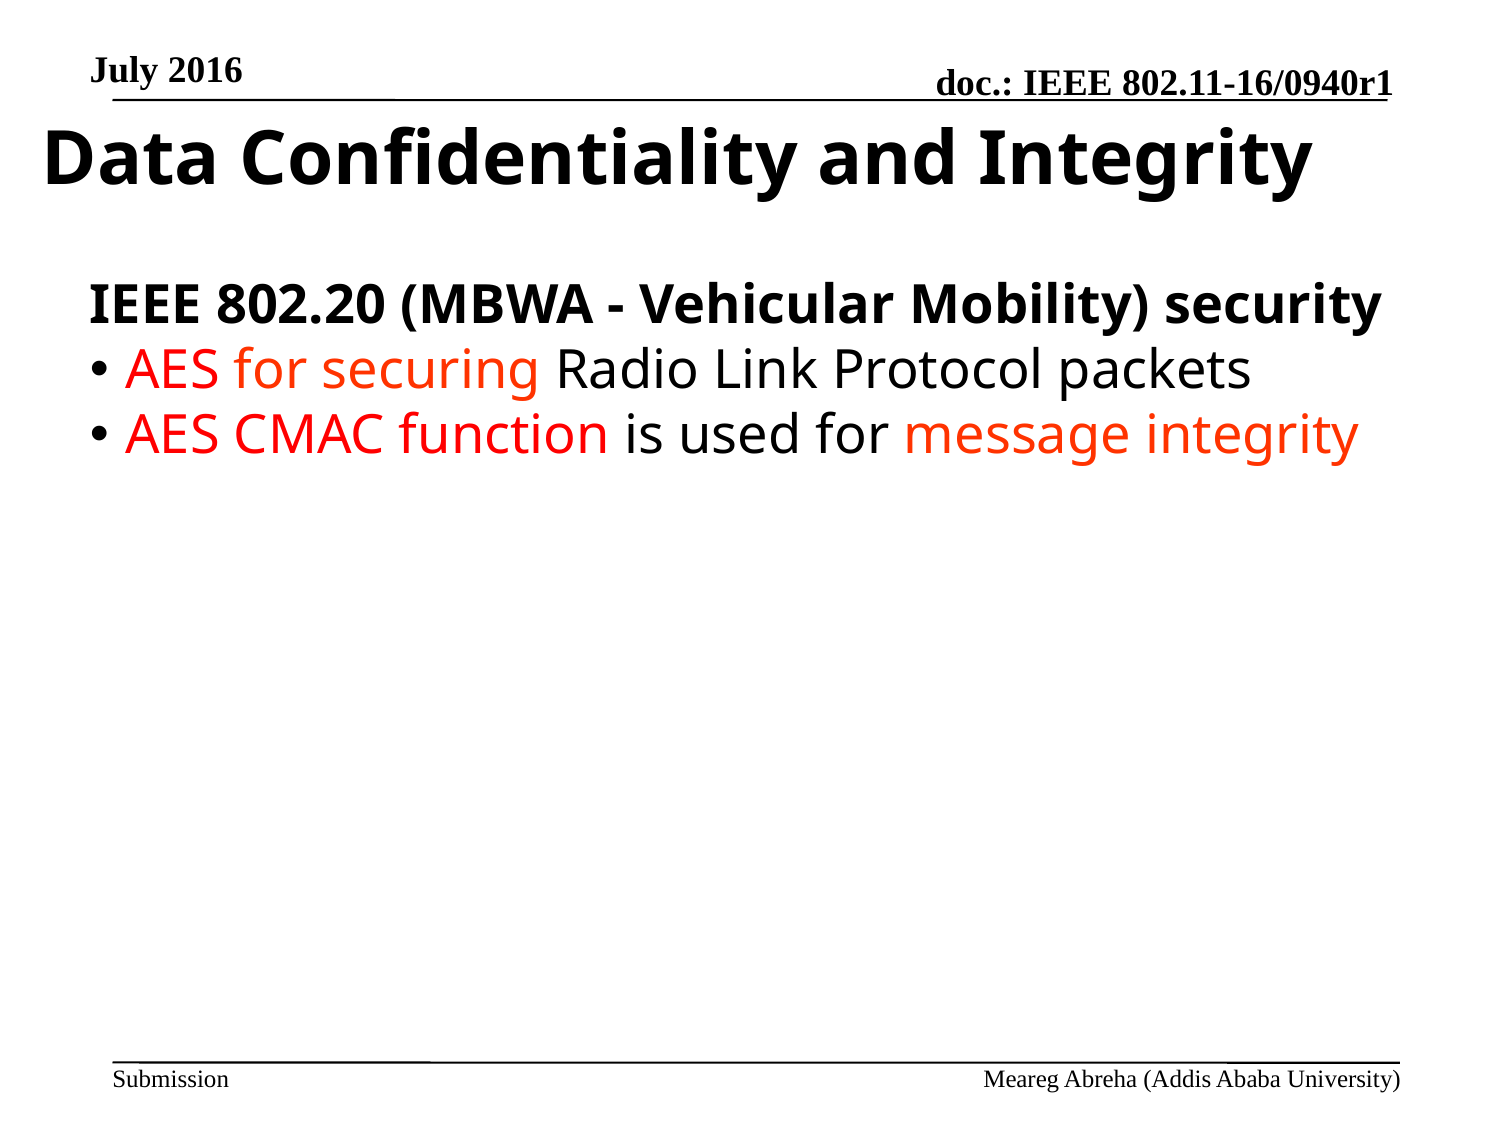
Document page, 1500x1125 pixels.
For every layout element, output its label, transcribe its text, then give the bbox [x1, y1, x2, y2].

footer Meareg Abreha (Addis Ababa University) [902, 1061, 1402, 1093]
text_box July 2016 [74, 37, 258, 98]
text_box [75, 45, 1425, 232]
text_box Data Confidentiality and Integrity [27, 102, 1350, 195]
text_box IEEE 802.20 (MBWA - Vehicular Mobility) security AES for securing Radio Link Protocol packets AES CMAC function is used for message integrity [75, 262, 1425, 1005]
